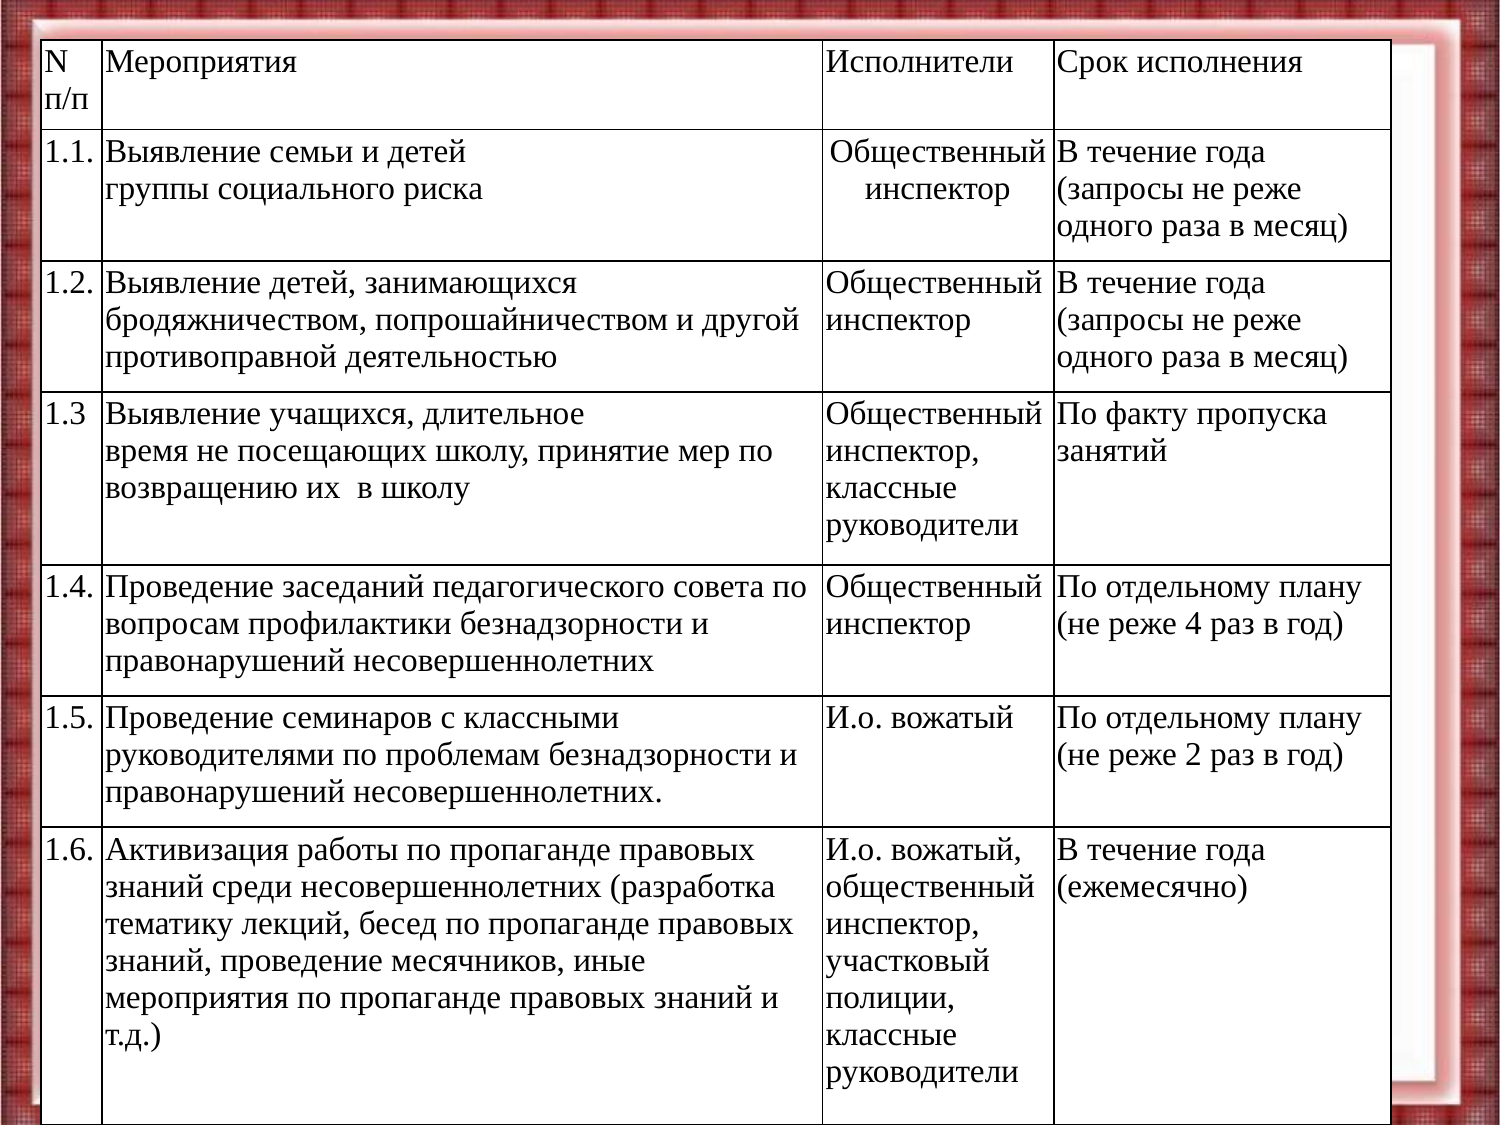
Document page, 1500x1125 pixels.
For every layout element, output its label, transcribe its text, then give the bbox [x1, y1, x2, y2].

table_cell Выявление учащихся, длительное время не посещающих школу, принятие мер по возвращению их в школу [103, 393, 822, 564]
table_cell По отдельному плану (не реже 4 раз в год) [1055, 566, 1390, 695]
table_header N п/п [42, 41, 101, 129]
table_cell 1.6. [42, 828, 101, 1124]
table_cell В течение года (запросы не реже одного раза в месяц) [1055, 262, 1390, 391]
table_cell И.о. вожатый [823, 697, 1053, 826]
table_cell 1.3 [42, 393, 101, 564]
table_cell 1.2. [42, 262, 101, 391]
table_header Срок исполнения [1055, 41, 1390, 129]
picture [0, 0, 1500, 1125]
table_cell Общественный инспектор, классные руководители [823, 393, 1053, 564]
table_header Мероприятия [103, 41, 822, 129]
table_cell По отдельному плану (не реже 2 раз в год) [1055, 697, 1390, 826]
table_cell 1.1. [42, 130, 101, 260]
table_cell В течение года (ежемесячно) [1055, 828, 1390, 1124]
table_cell Проведение семинаров с классными руководителями по проблемам безнадзорности и правонарушений несовершеннолетних. [103, 697, 822, 826]
table_cell Активизация работы по пропаганде правовых знаний среди несовершеннолетних (разработка тематику лекций, бесед по пропаганде правовых знаний, проведение месячников, иные мероприятия по пропаганде правовых знаний и т.д.) [103, 828, 822, 1124]
table_cell 1.5. [42, 697, 101, 826]
table_cell И.о. вожатый, общественный инспектор, участковый полиции, классные руководители [823, 828, 1053, 1124]
table_header Исполнители [823, 41, 1053, 129]
table_cell Выявление семьи и детей группы социального риска [103, 130, 822, 260]
table_cell Общественный инспектор [823, 262, 1053, 391]
table_cell Выявление детей, занимающихся бродяжничеством, попрошайничеством и другой противоправной деятельностью [103, 262, 822, 391]
table_cell В течение года (запросы не реже одного раза в месяц) [1055, 130, 1390, 260]
table_cell Общественный инспектор [823, 566, 1053, 695]
table_cell Общественный инспектор [823, 130, 1053, 260]
table_cell По факту пропуска занятий [1055, 393, 1390, 564]
table_cell 1.4. [42, 566, 101, 695]
table_cell Проведение заседаний педагогического совета по вопросам профилактики безнадзорности и правонарушений несовершеннолетних [103, 566, 822, 695]
